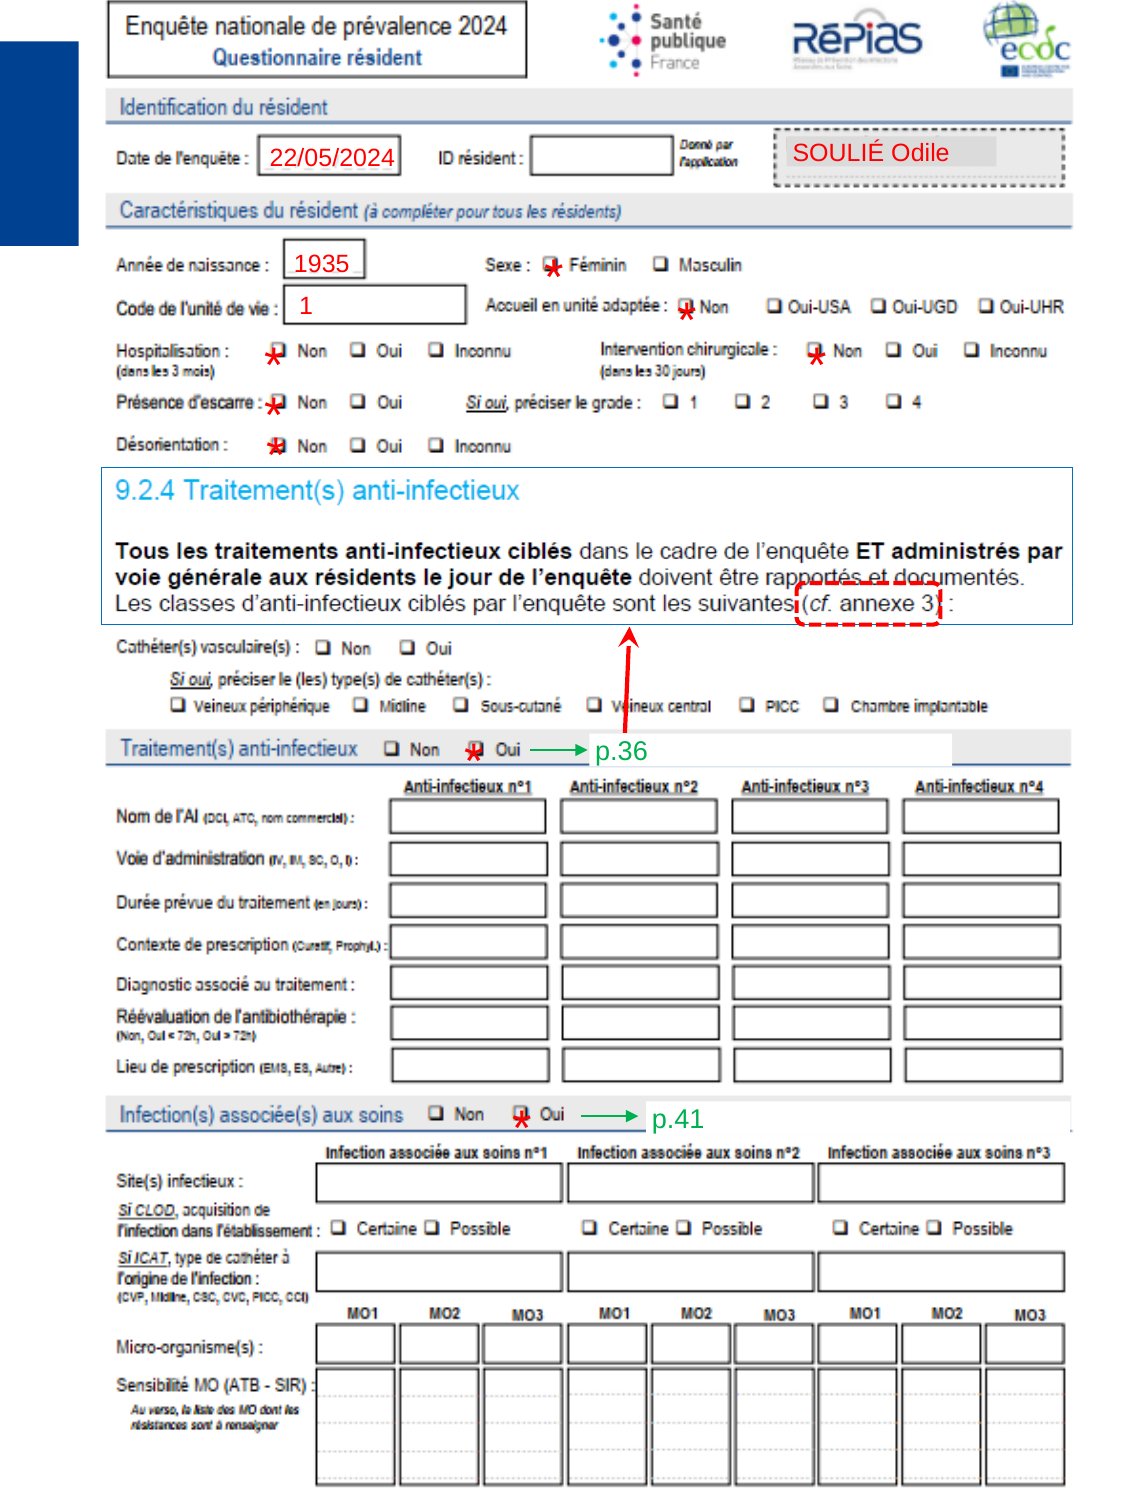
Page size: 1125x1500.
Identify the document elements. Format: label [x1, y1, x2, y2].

picture [78, 0, 1103, 1495]
text_box [624, 626, 630, 734]
